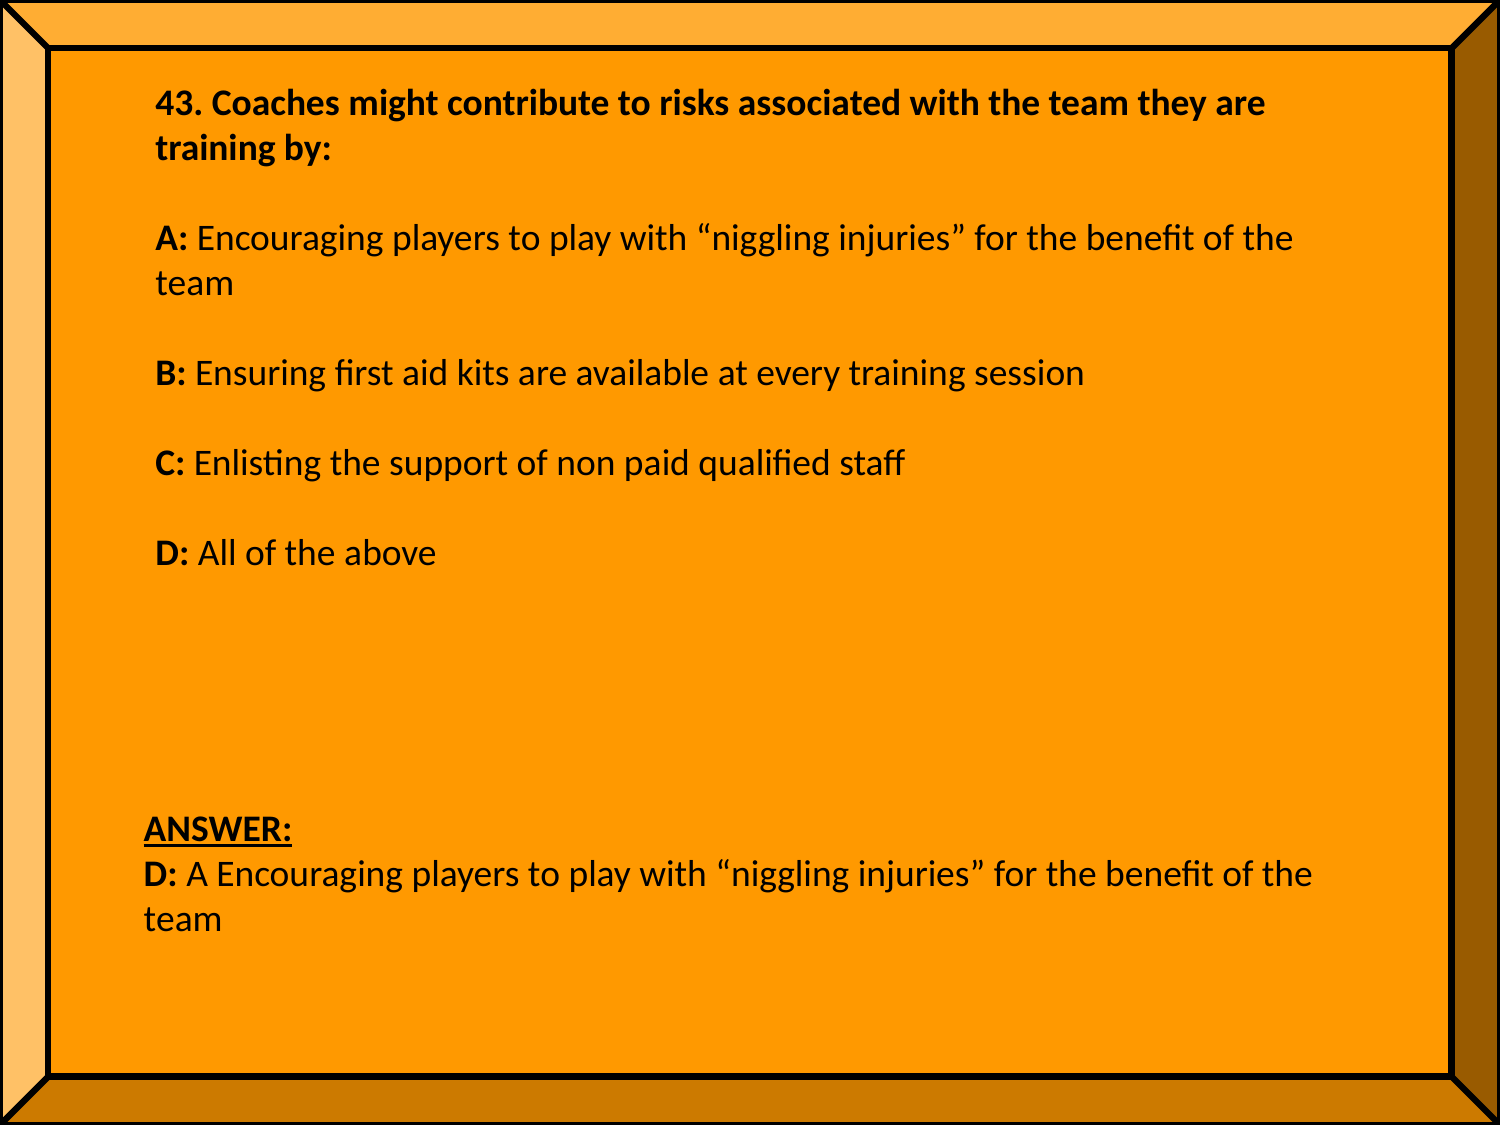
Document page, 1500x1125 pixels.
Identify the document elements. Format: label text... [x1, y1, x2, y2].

text_box 43. Coaches might contribute to risks associated with the team they are training by: A: Encouraging players to play with “niggling injuries” for the benefit of the team B: Ensuring first aid kits are available at every training session C: Enlisting the support of non paid qualified staff D: All of the above [140, 70, 1371, 625]
text_box ANSWER: D: A Encouraging players to play with “niggling injuries” for the benefit of the team [128, 796, 1383, 992]
